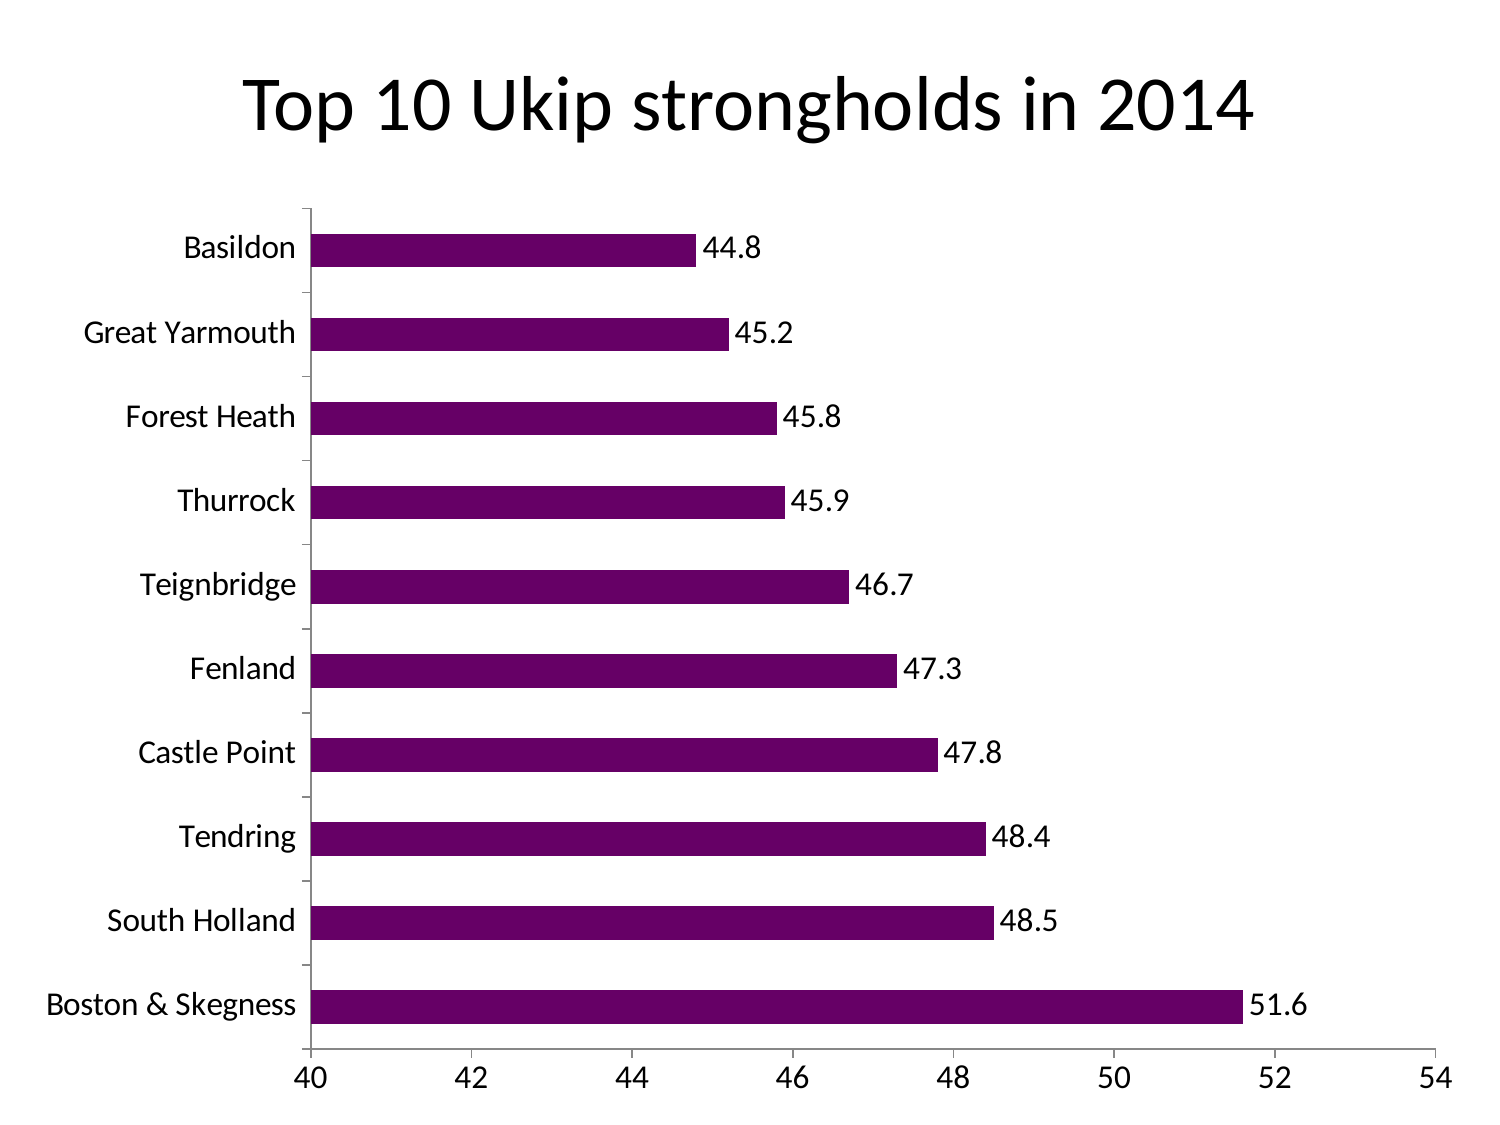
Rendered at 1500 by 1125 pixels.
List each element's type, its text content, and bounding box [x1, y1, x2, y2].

chart [9, 181, 1469, 1125]
title Top 10 Ukip strongholds in 2014 [75, 45, 1425, 155]
